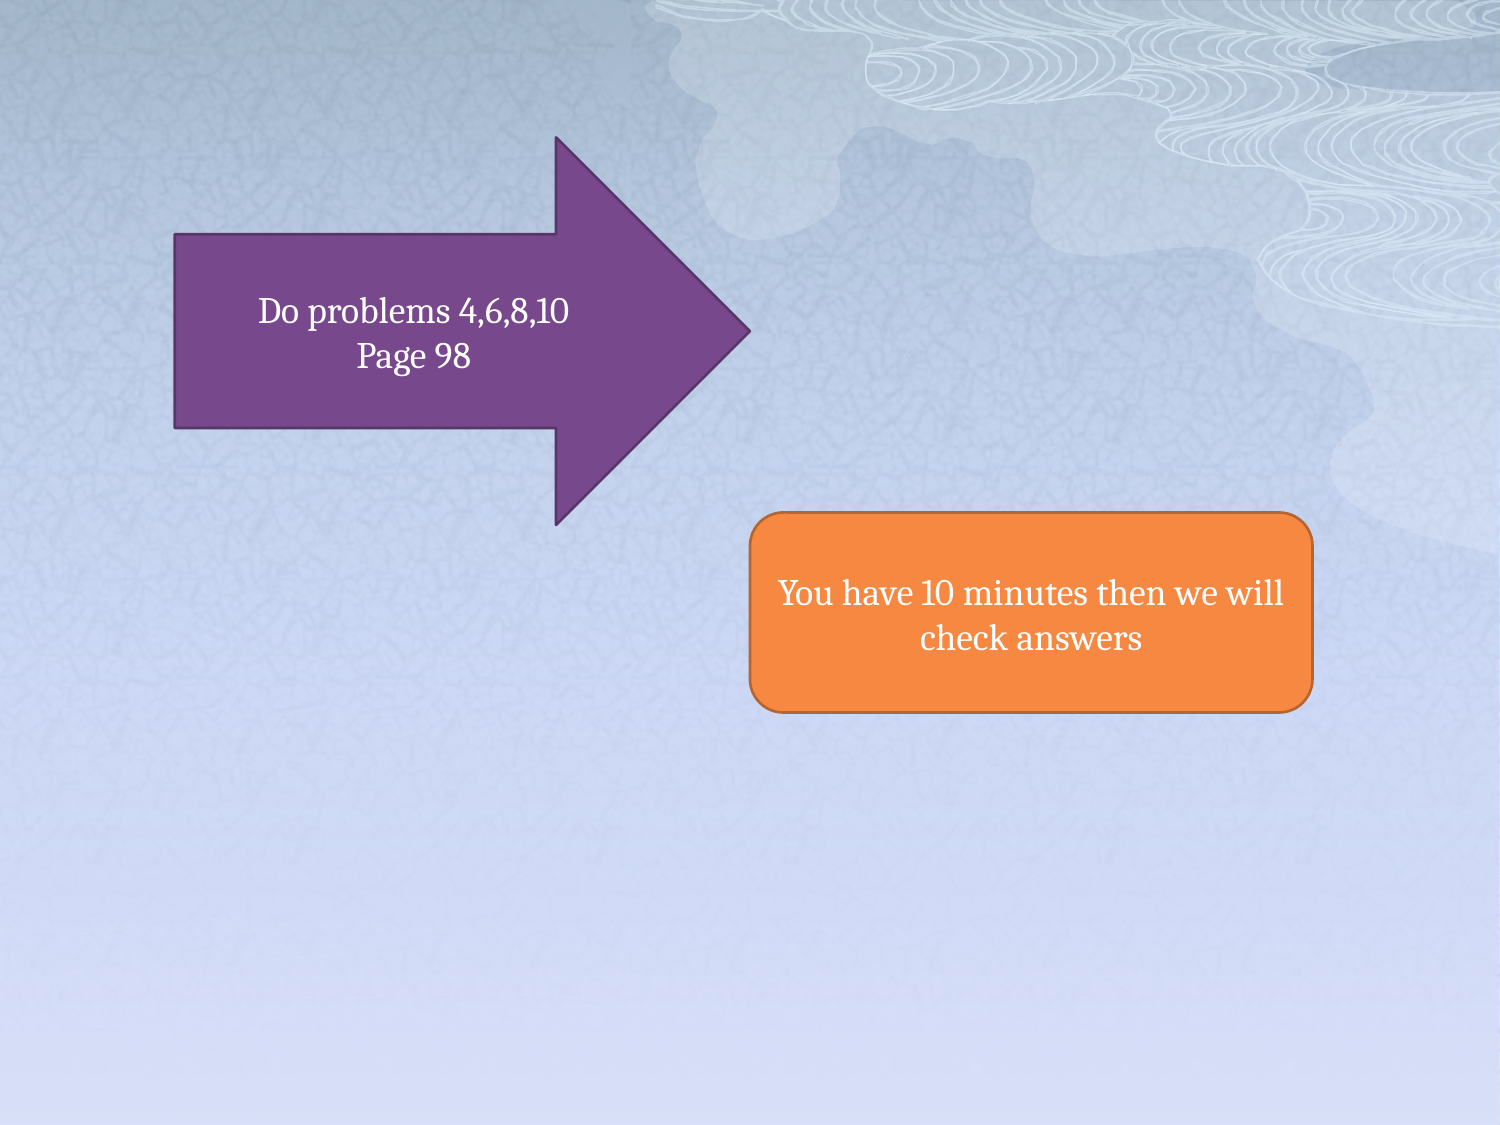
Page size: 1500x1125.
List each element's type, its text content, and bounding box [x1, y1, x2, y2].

text_box Do problems 4,6,8,10 Page 98 [173, 136, 751, 527]
text_box You have 10 minutes then we will check answers [748, 511, 1314, 714]
